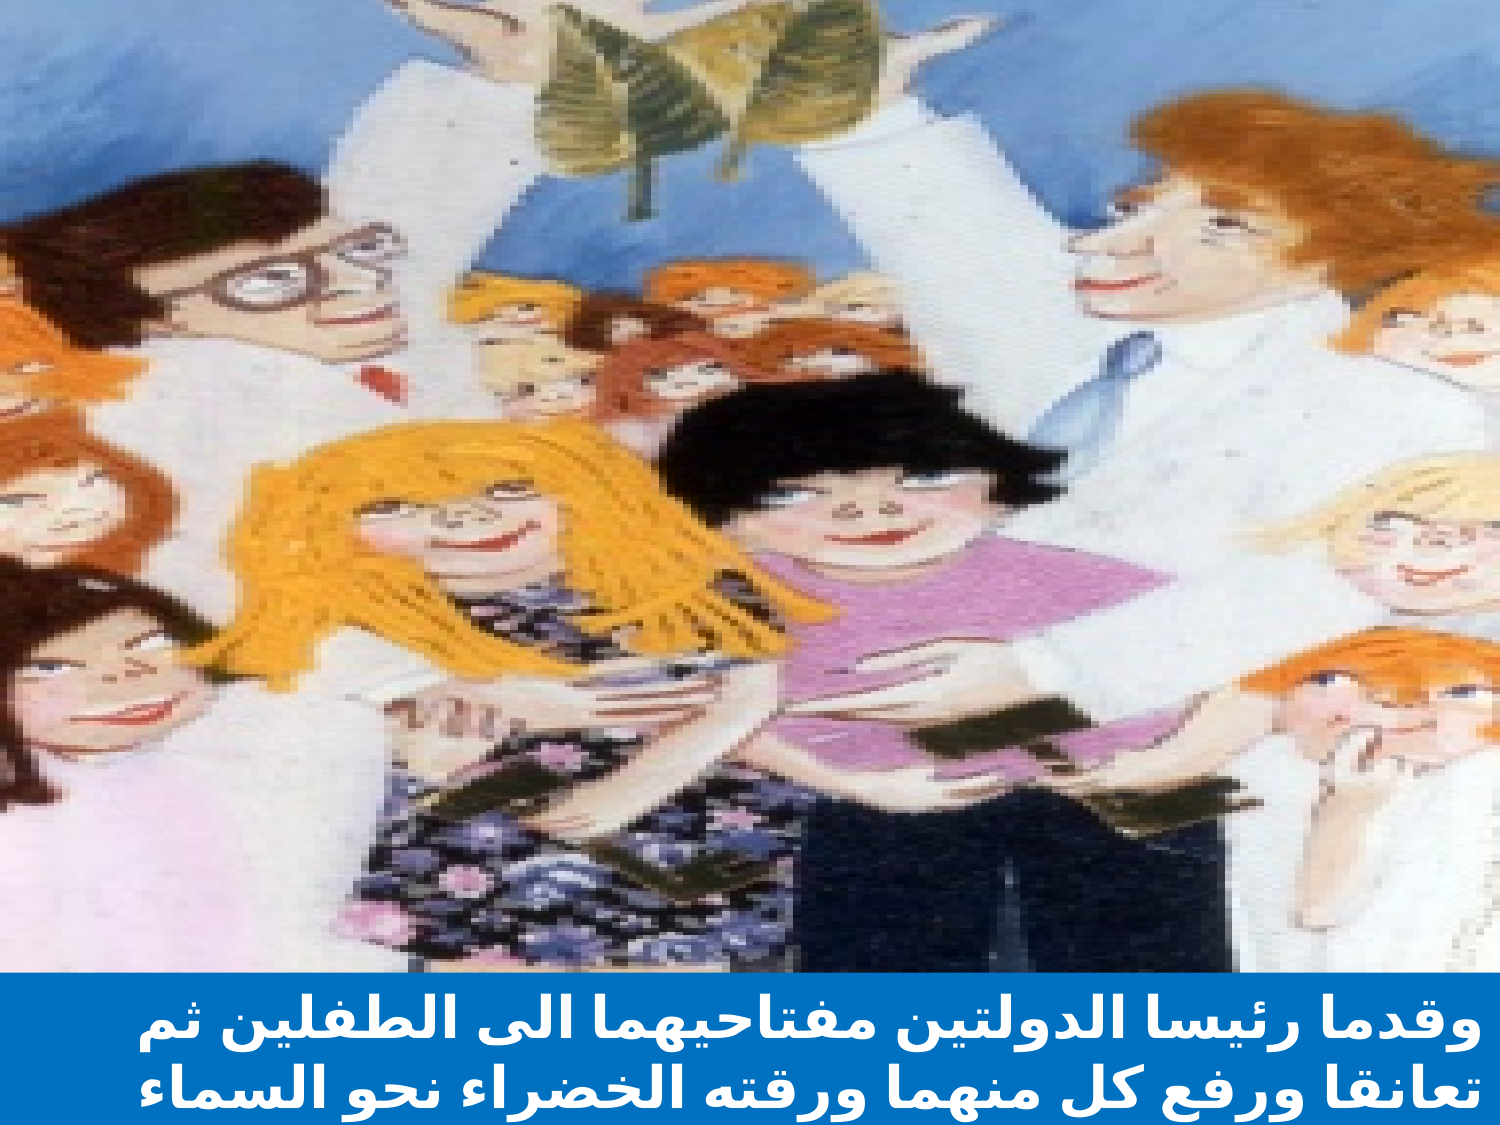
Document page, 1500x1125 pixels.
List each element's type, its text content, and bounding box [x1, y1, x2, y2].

picture [0, 0, 1500, 973]
text_box وقدما رئيسا الدولتين مفتاحيهما الى الطفلين ثم تعانقا ورفع كل منهما ورقته الخضراء نحو السماء [0, 979, 1500, 1125]
